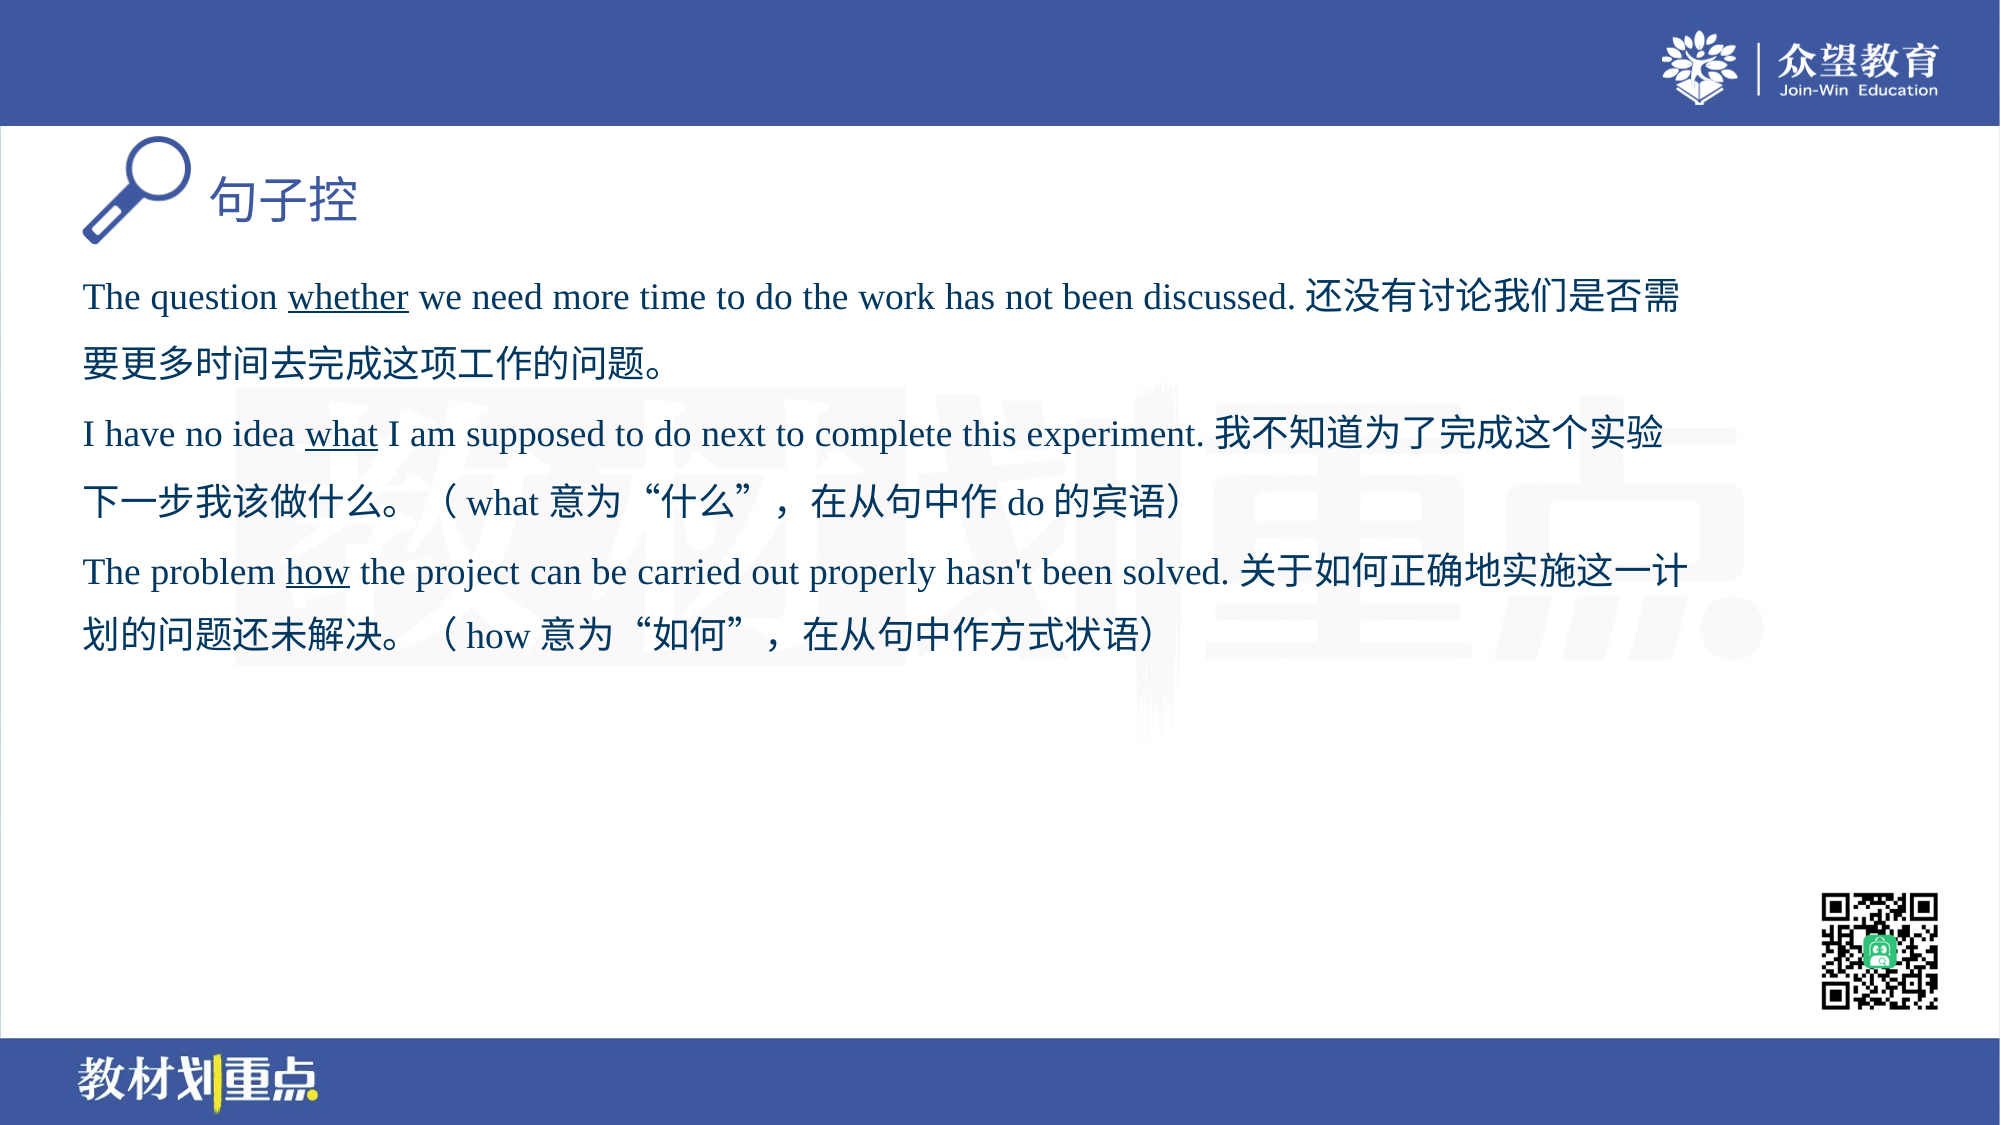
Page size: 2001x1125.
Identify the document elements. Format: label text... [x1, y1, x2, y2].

picture [0, 0, 2000, 1125]
text_box The question whether we need more time to do the work has not been discussed.还没有讨论我们是否需 要更多时间去完成这项工作的问题。 I have no idea what I am supposed to do next to complete this experiment.我不知道为了完成这个实验 下一步我该做什么。（what意为“什么”，在从句中作do的宾语） The problem how the project can be carried out properly hasn't been solved.关于如何正确地实施这一计 划的问题还未解决。（how意为“如何”，在从句中作方式状语） [82, 247, 1817, 650]
